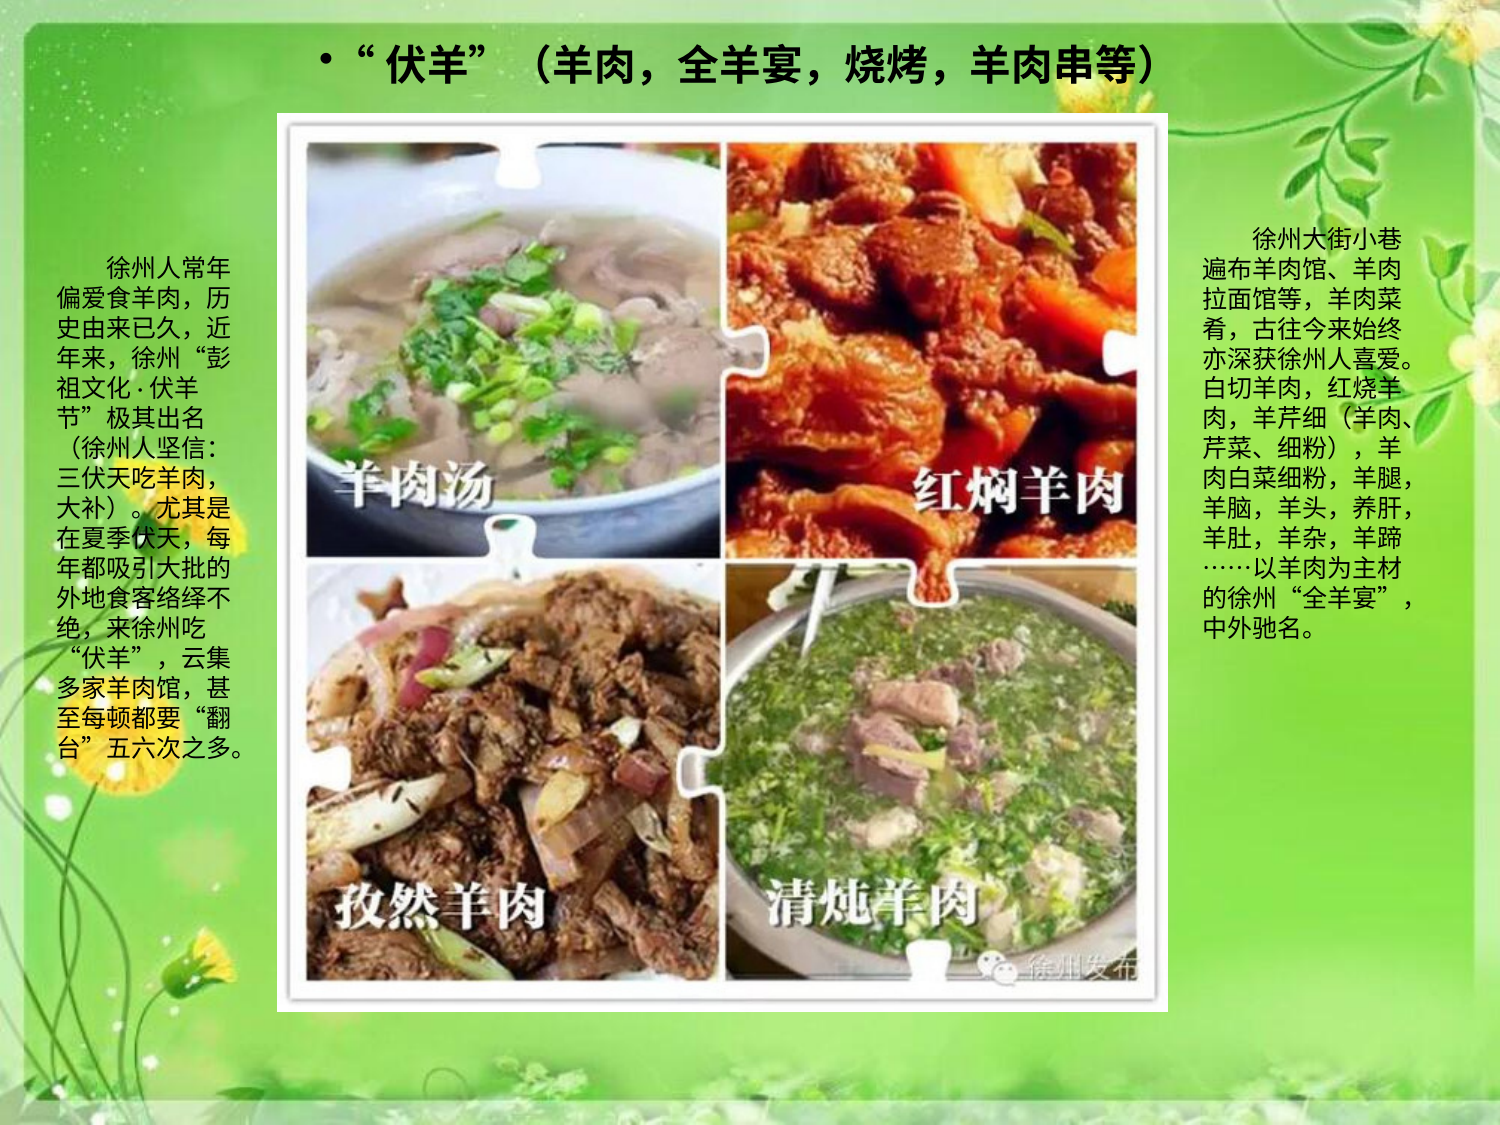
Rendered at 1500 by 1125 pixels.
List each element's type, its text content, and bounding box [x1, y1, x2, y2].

text_box 徐州人常年偏爱食羊肉，历史由来已久，近年来，徐州“彭祖文化·伏羊节”极其出名（徐州人坚信：三伏天吃羊肉，大补）。尤其是在夏季伏天，每年都吸引大批的外地食客络绎不绝，来徐州吃“伏羊”，云集多家羊肉馆，甚至每顿都要“翻台”五六次之多。 [41, 245, 254, 770]
text_box “伏羊”（羊肉，全羊宴，烧烤，羊肉串等） [253, 31, 1223, 97]
text_box 徐州大街小巷遍布羊肉馆、羊肉拉面馆等，羊肉菜肴，古往今来始终亦深获徐州人喜爱。白切羊肉，红烧羊肉，羊芹细（羊肉、芹菜、细粉），羊肉白菜细粉，羊腿，羊脑，羊头，养肝，羊肚，羊杂，羊蹄……以羊肉为主材的徐州“全羊宴”，中外驰名。 [1187, 215, 1435, 650]
picture [0, 0, 1500, 1125]
